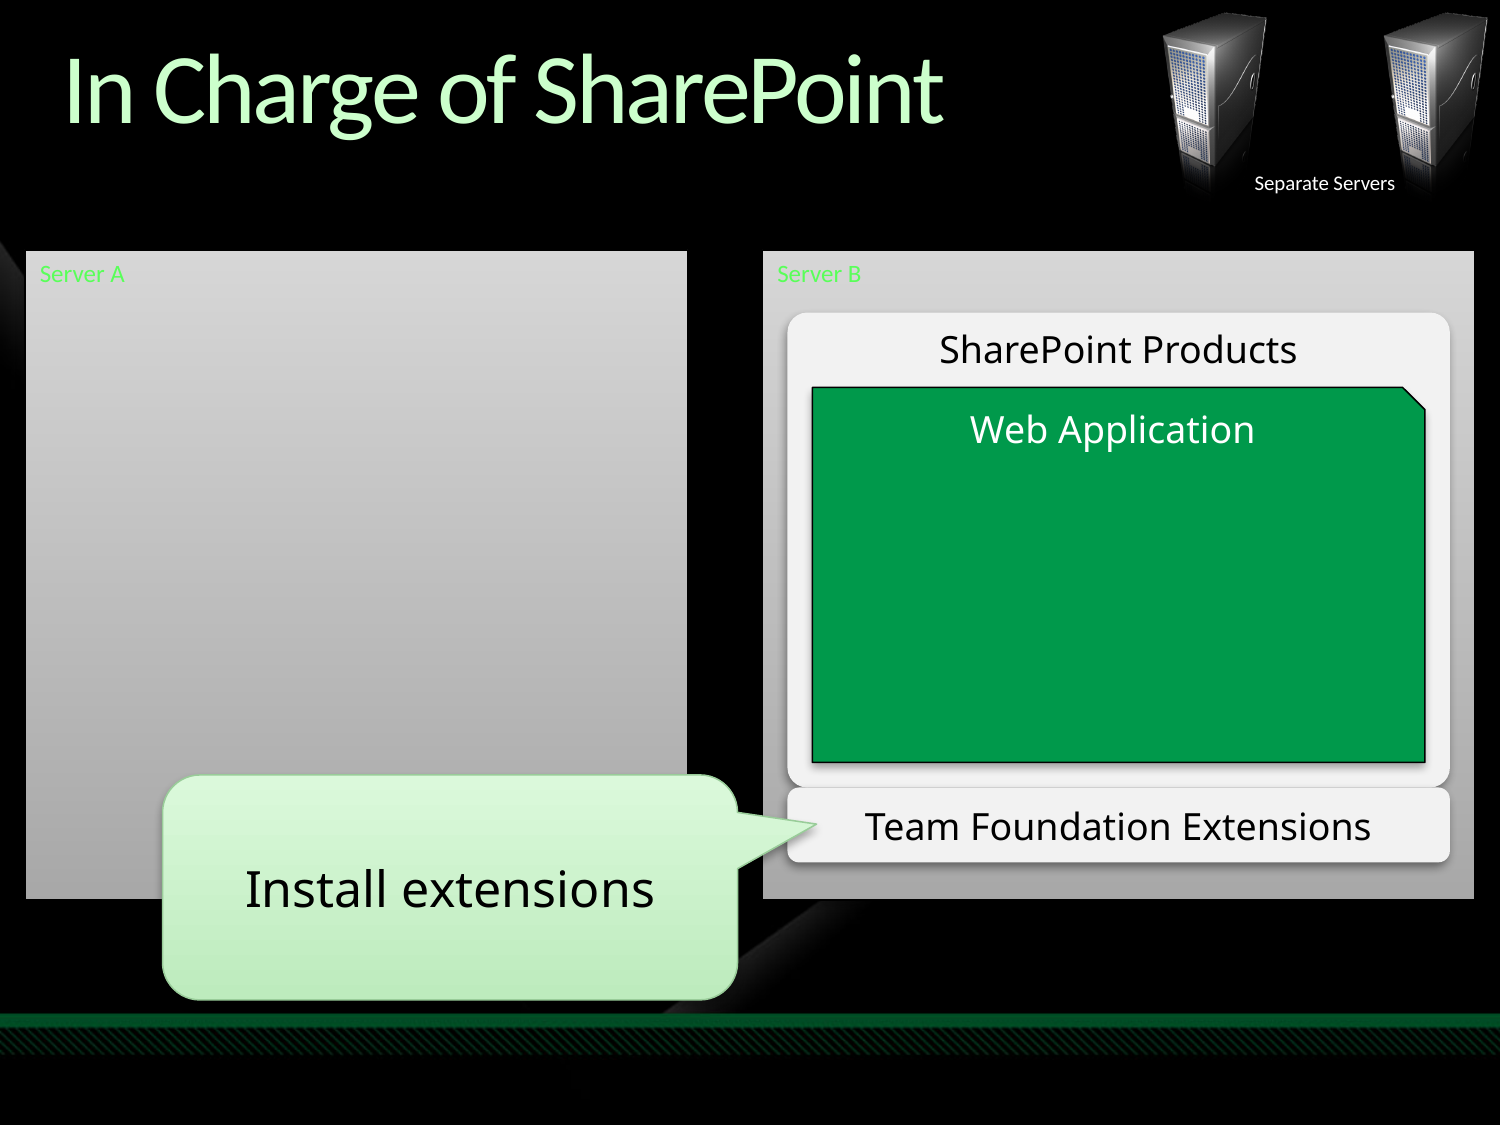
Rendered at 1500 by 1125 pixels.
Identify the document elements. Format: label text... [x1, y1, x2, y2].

text_box Web Application [811, 386, 1426, 764]
picture [0, 0, 1500, 1125]
text_box SharePoint Products [787, 312, 1450, 786]
text_box Server B [762, 249, 1038, 295]
text_box [762, 249, 1476, 901]
text_box [24, 249, 688, 901]
text_box Install extensions [161, 774, 818, 1001]
text_box Server A [24, 249, 300, 295]
text_box Team Foundation Extensions [787, 787, 1450, 863]
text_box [1149, 12, 1500, 220]
title In Charge of SharePoint [62, 37, 1143, 147]
